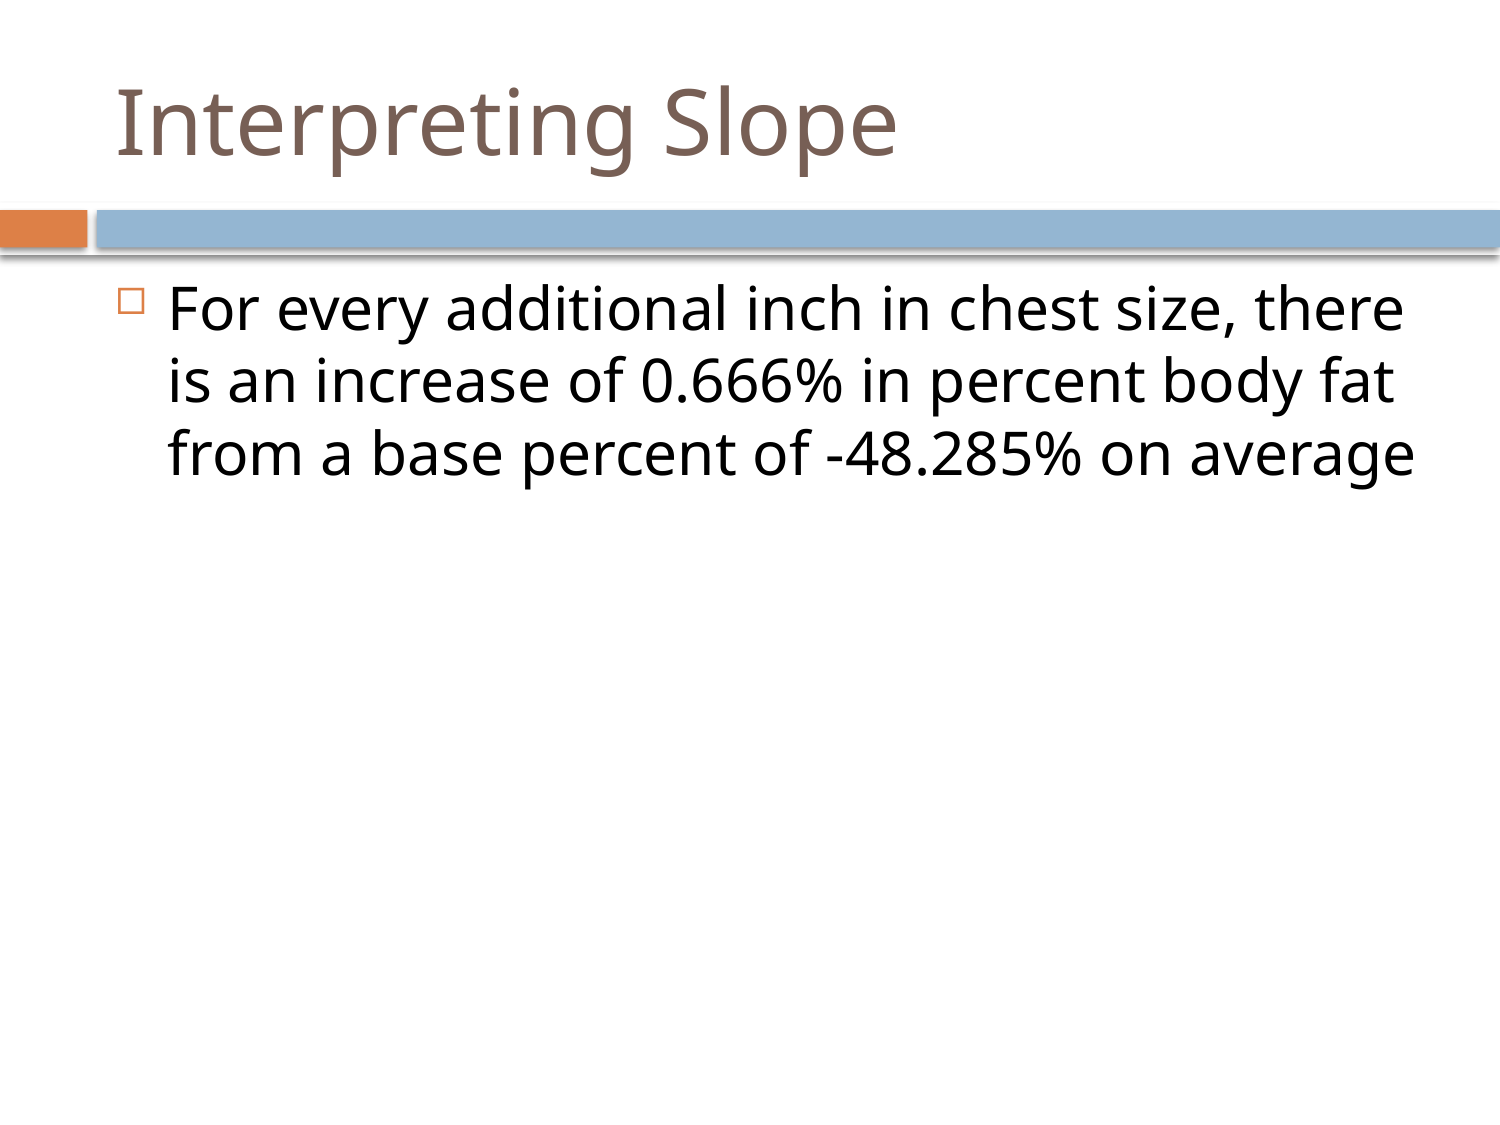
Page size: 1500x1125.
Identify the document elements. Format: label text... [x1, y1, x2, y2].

list For every additional inch in chest size, there is an increase of 0.666% in percent body fat from a base percent of -48.285% on average [100, 262, 1438, 1000]
title Interpreting Slope [100, 37, 1438, 200]
